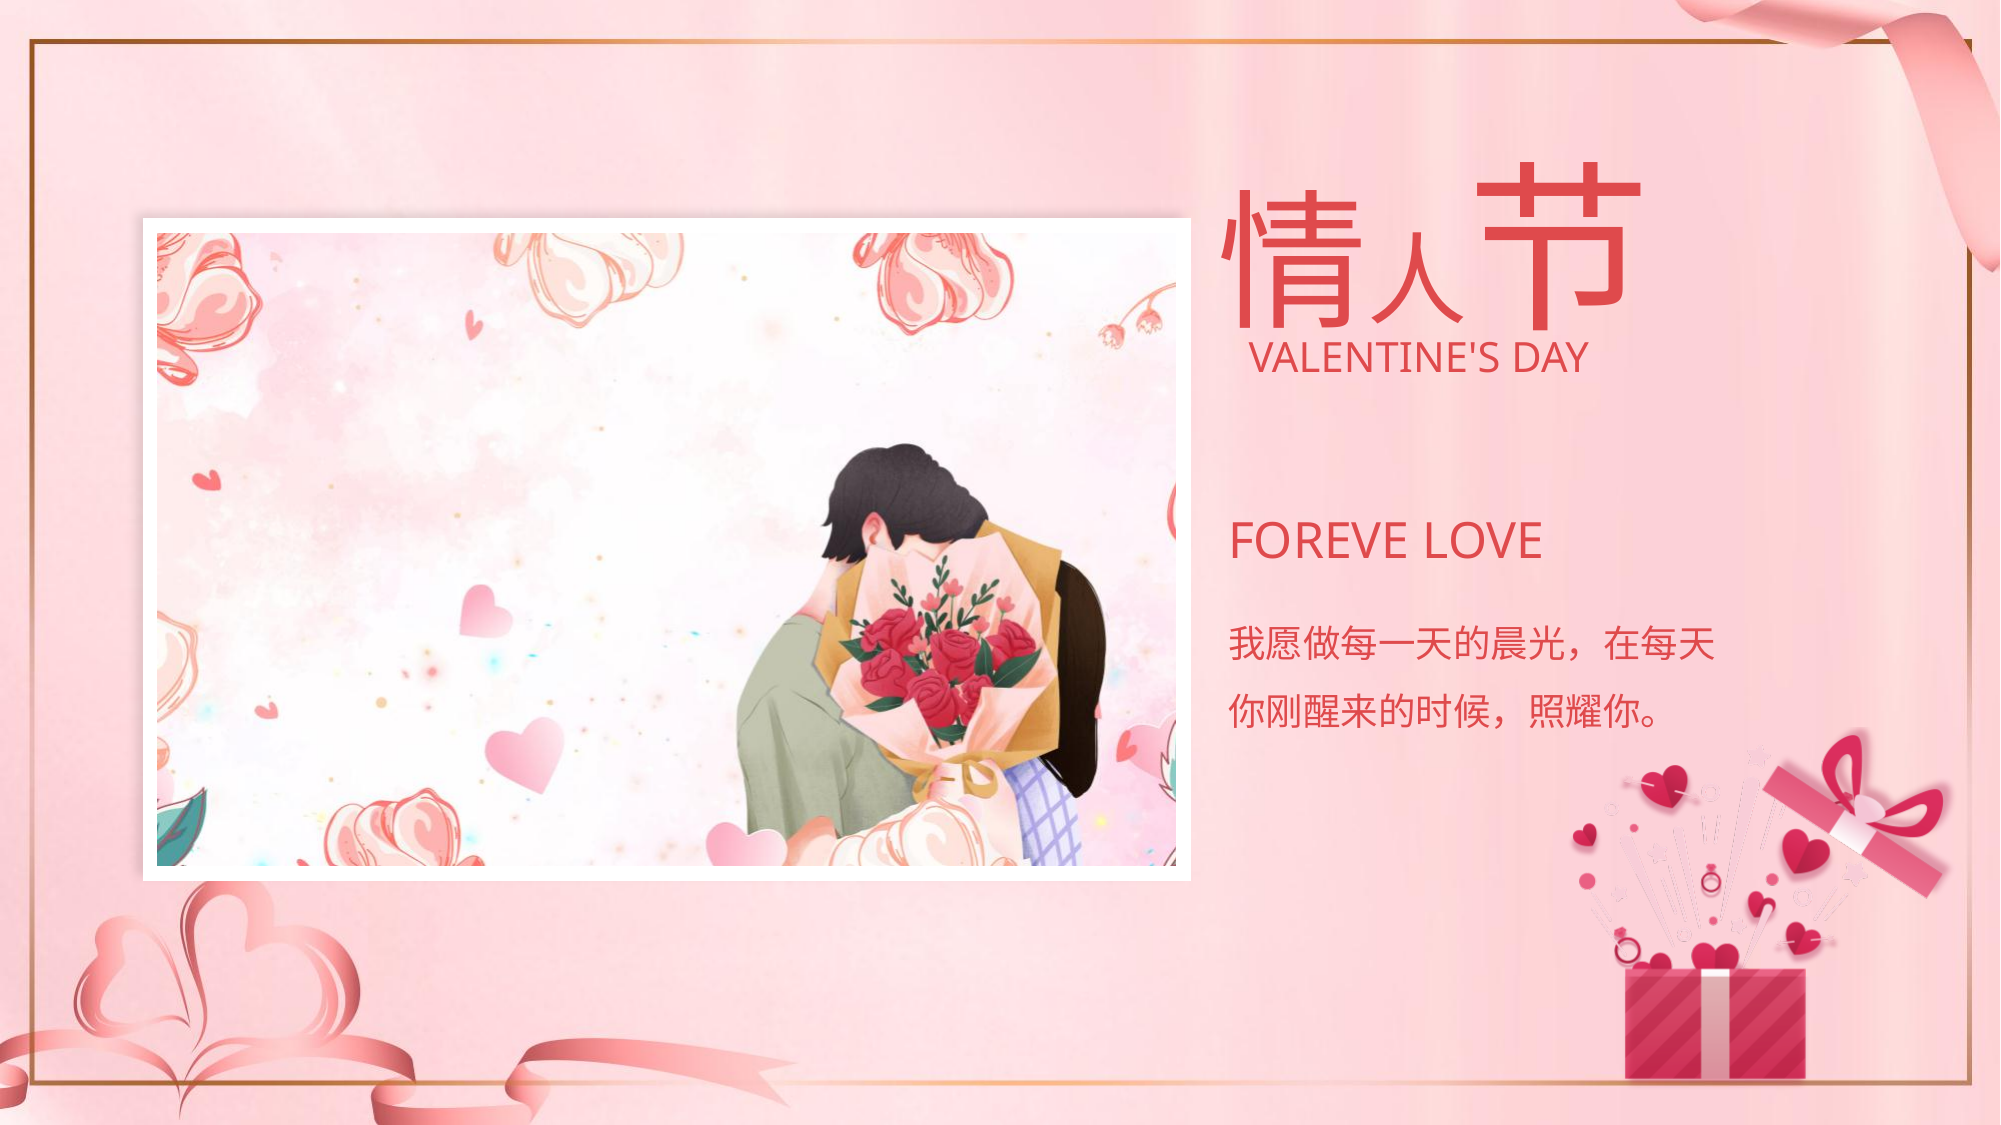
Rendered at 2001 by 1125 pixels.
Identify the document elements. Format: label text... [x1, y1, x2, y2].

text_box 我愿做每一天的晨光，在每天你刚醒来的时候，照耀你。 [1213, 590, 1741, 741]
text_box FOREVE LOVE [1213, 501, 1667, 577]
picture [0, 0, 2001, 1125]
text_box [1202, 125, 1666, 390]
